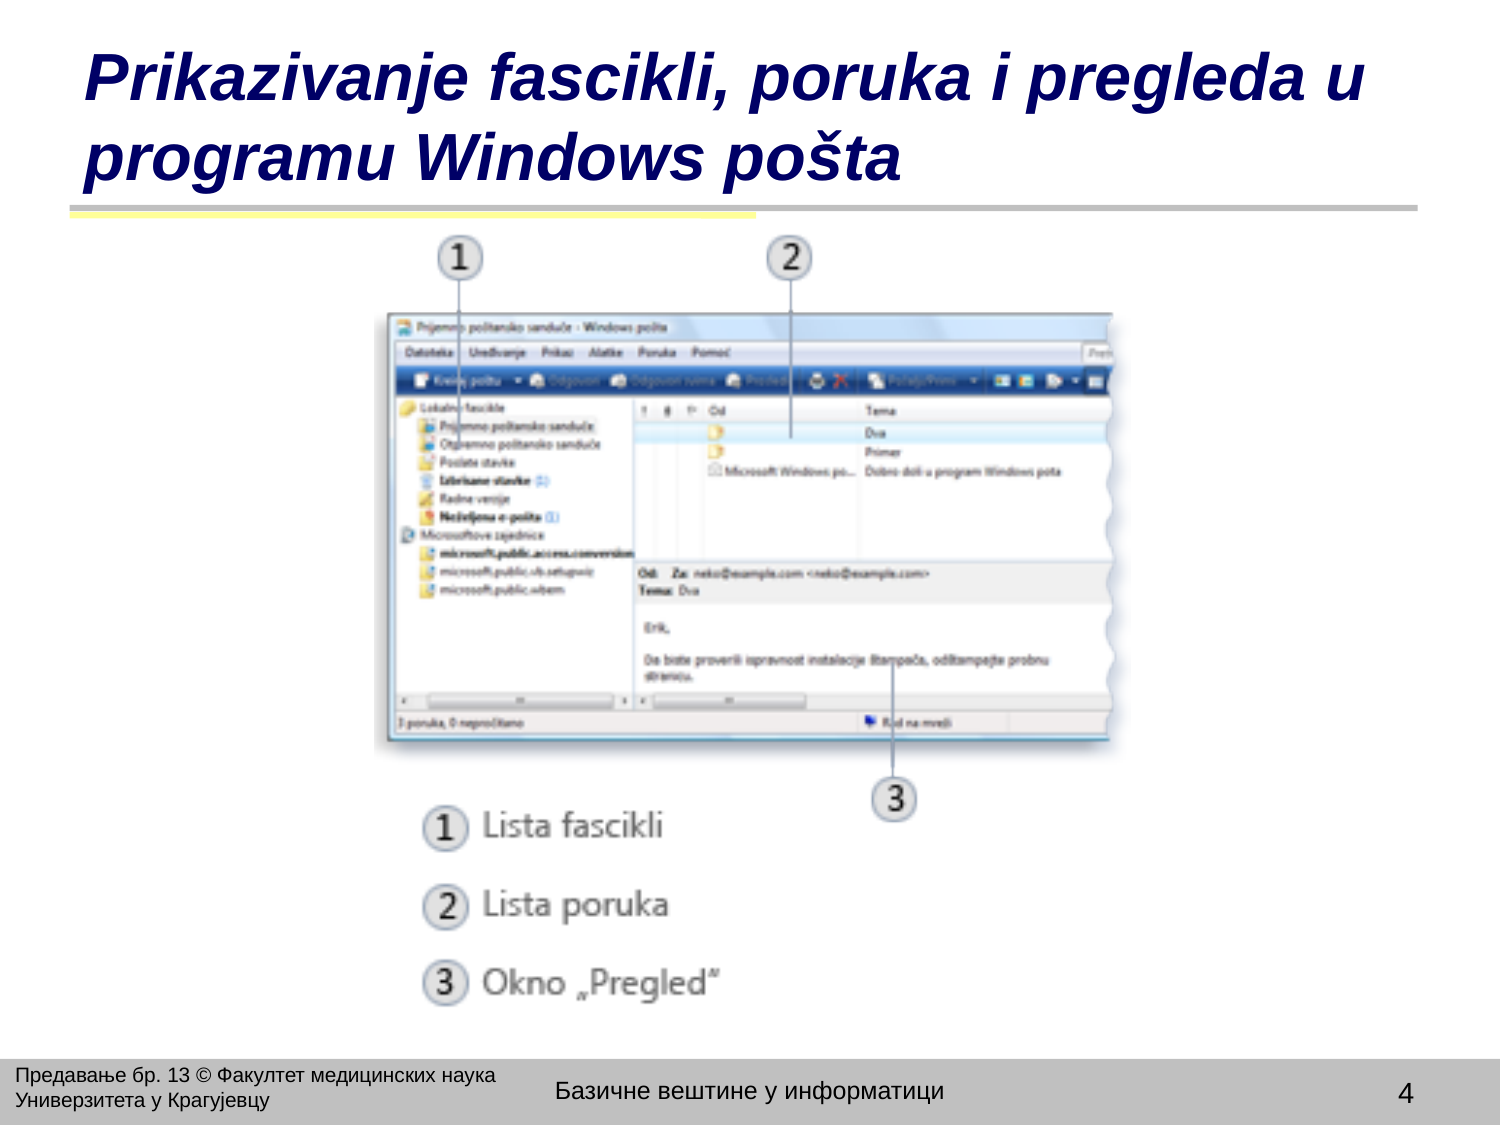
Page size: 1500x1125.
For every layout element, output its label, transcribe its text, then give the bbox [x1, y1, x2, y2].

slide_number Предавање бр. 13 © Факултет медицинских наука Универзитета у Крагујевцу [0, 1053, 617, 1108]
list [374, 221, 1131, 1046]
title Prikazivanje fascikli, poruka i pregleda u programu Windows pošta [69, 19, 1426, 208]
slide_number 4 [1079, 1066, 1430, 1125]
footer Базичне вештине у информатици [512, 1066, 988, 1125]
